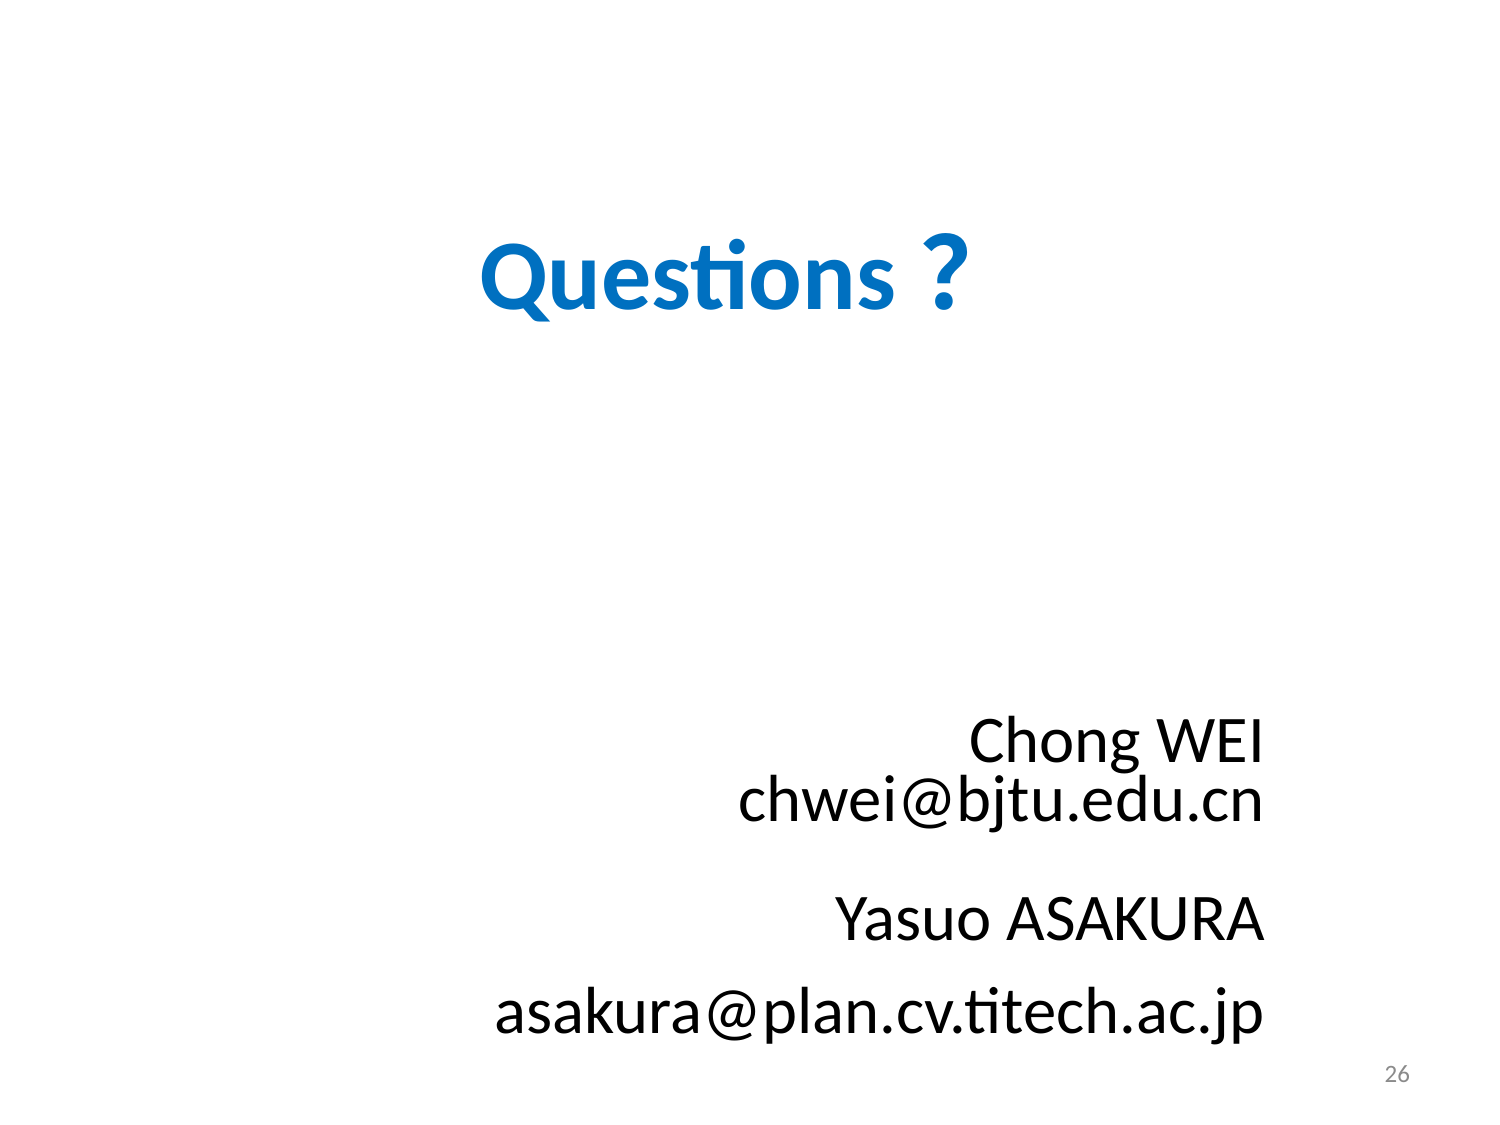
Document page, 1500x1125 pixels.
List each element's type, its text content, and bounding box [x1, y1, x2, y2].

slide_number 26 [1074, 1042, 1425, 1103]
list Questions？ [75, 202, 1425, 945]
text_box Chong WEI chwei@bjtu.edu.cn Yasuo ASAKURA asakura@plan.cv.titech.ac.jp [230, 710, 1281, 1125]
